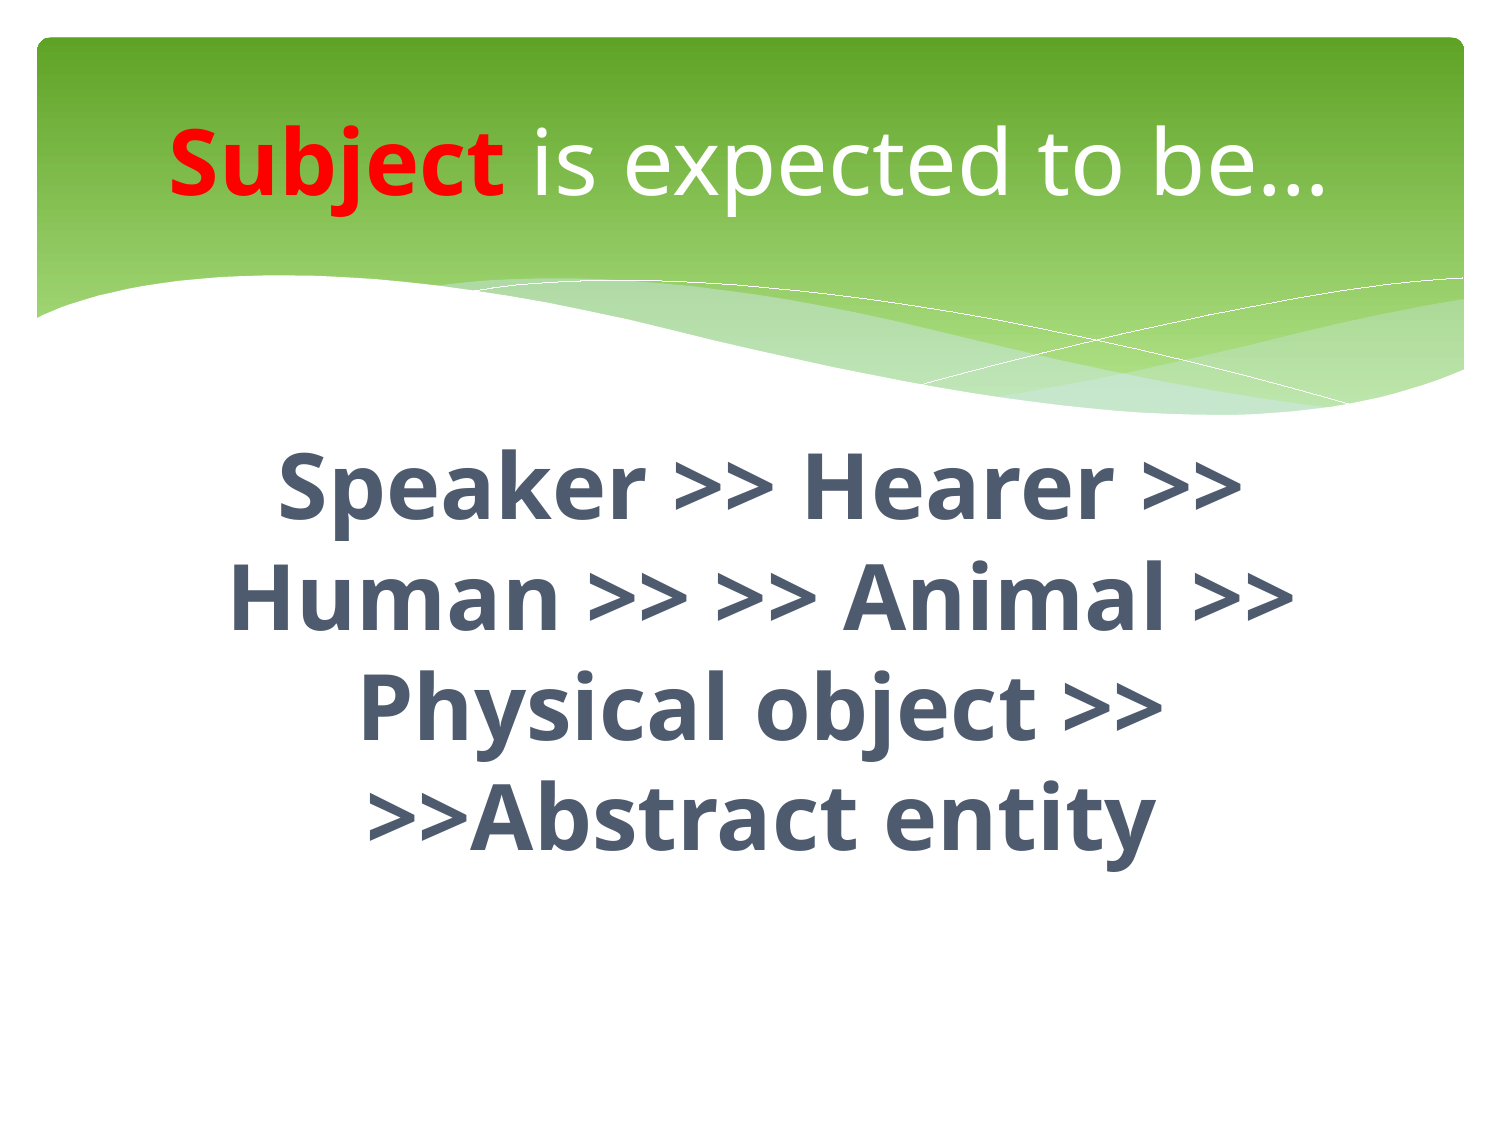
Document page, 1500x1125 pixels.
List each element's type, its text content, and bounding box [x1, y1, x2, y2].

title Subject is expected to be… [75, 55, 1425, 261]
list Speaker >> Hearer >> Human >> >> Animal >> Physical object >> >>Abstract entity [88, 420, 1436, 987]
